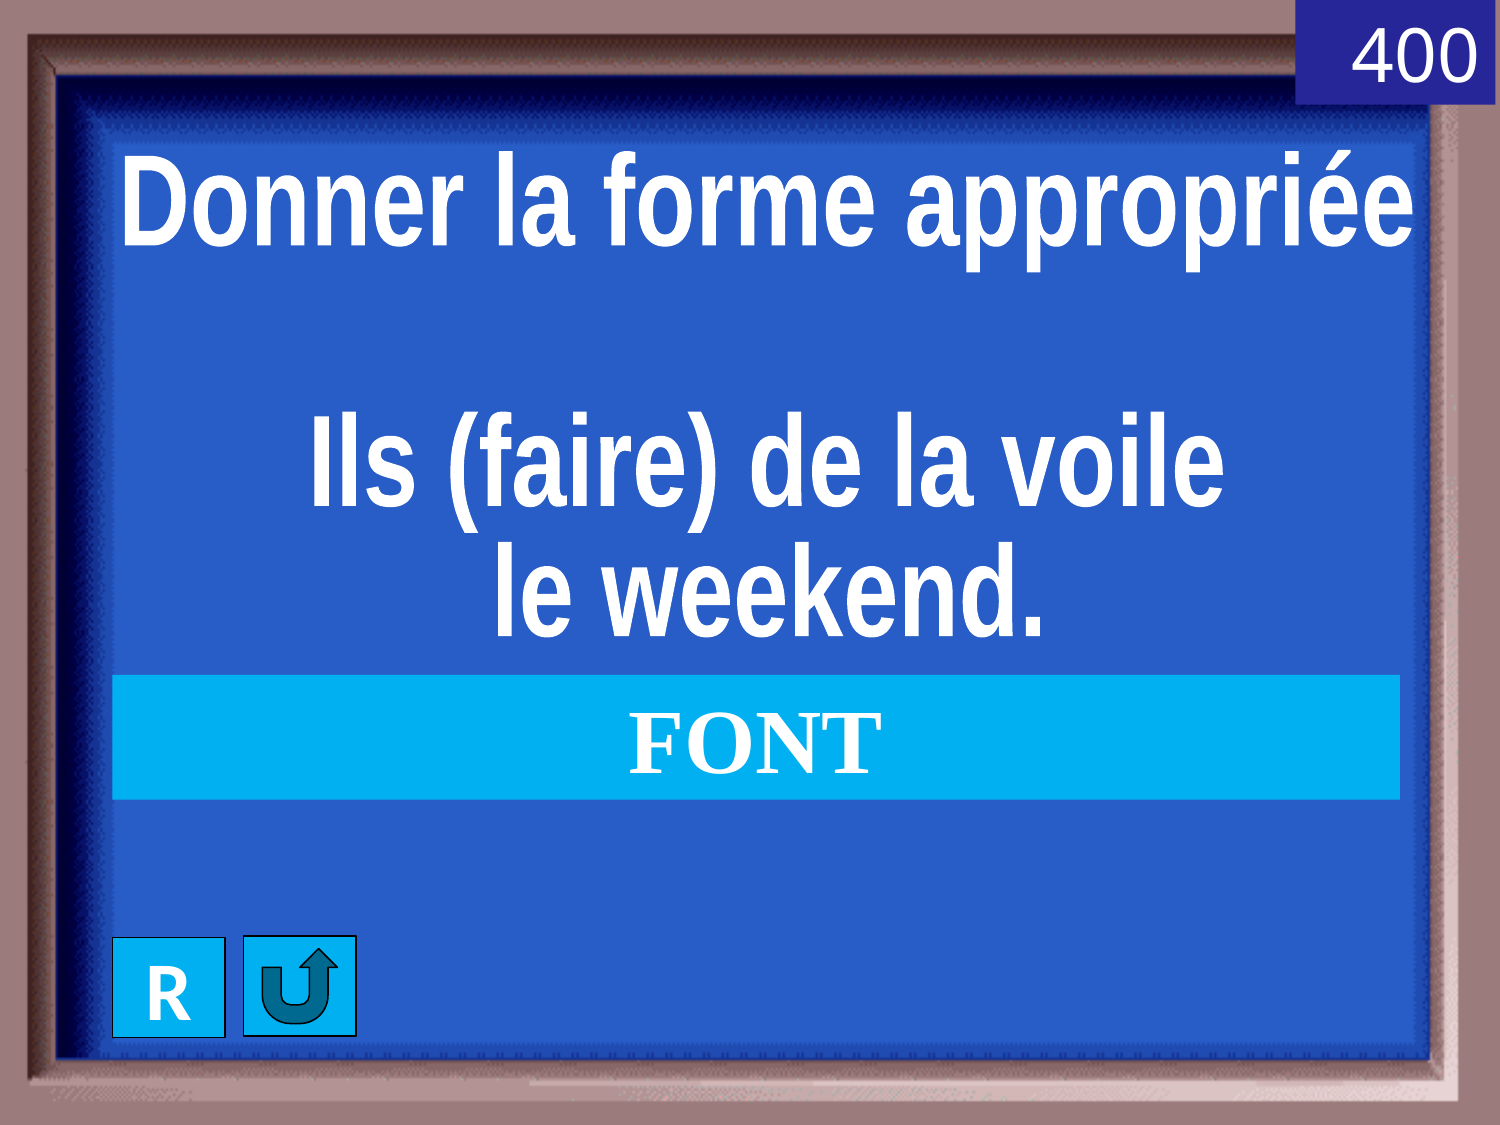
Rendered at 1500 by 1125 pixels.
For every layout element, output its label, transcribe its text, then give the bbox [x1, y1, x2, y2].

text_box 400 [1295, 0, 1496, 105]
picture [0, 0, 1500, 1125]
text_box FONT [112, 674, 1400, 800]
text_box R [112, 937, 226, 1038]
text_box [243, 936, 357, 1037]
